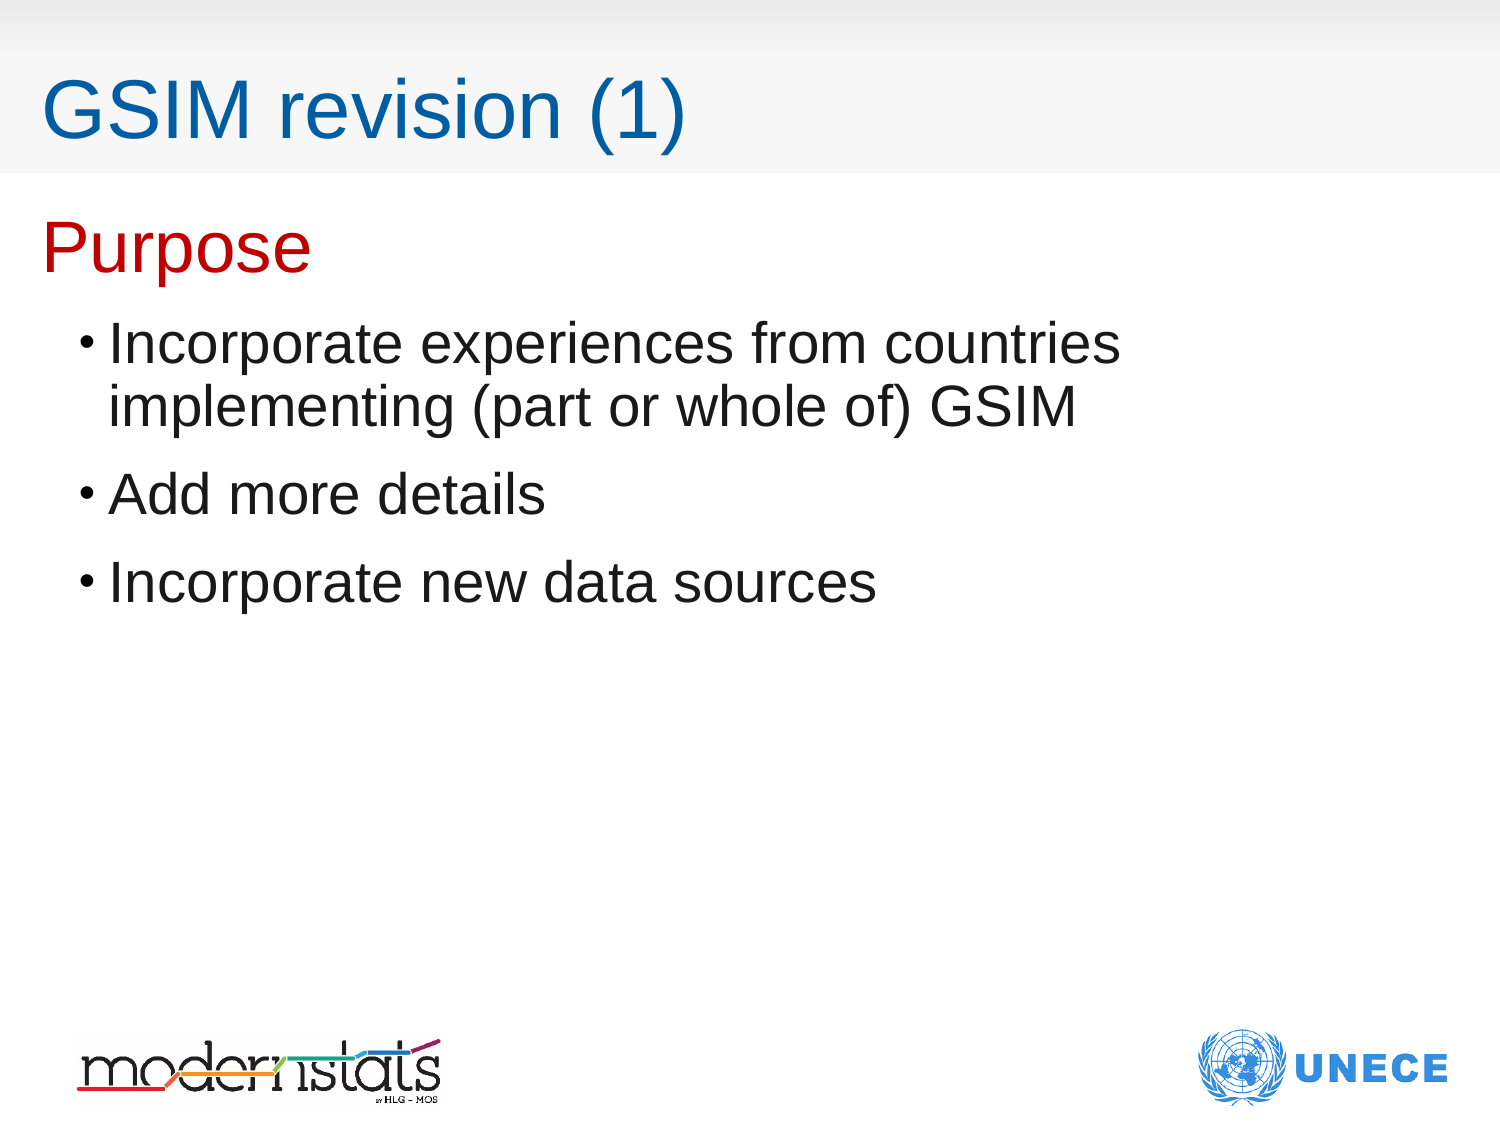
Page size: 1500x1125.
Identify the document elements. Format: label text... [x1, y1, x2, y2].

picture [1198, 1059, 1447, 1106]
title GSIM revision (1) [41, 33, 1459, 157]
picture [76, 1059, 441, 1106]
list Purpose Incorporate experiences from countries implementing (part or whole of) GSIM Add more details Incorporate new data sources [41, 209, 1459, 1059]
